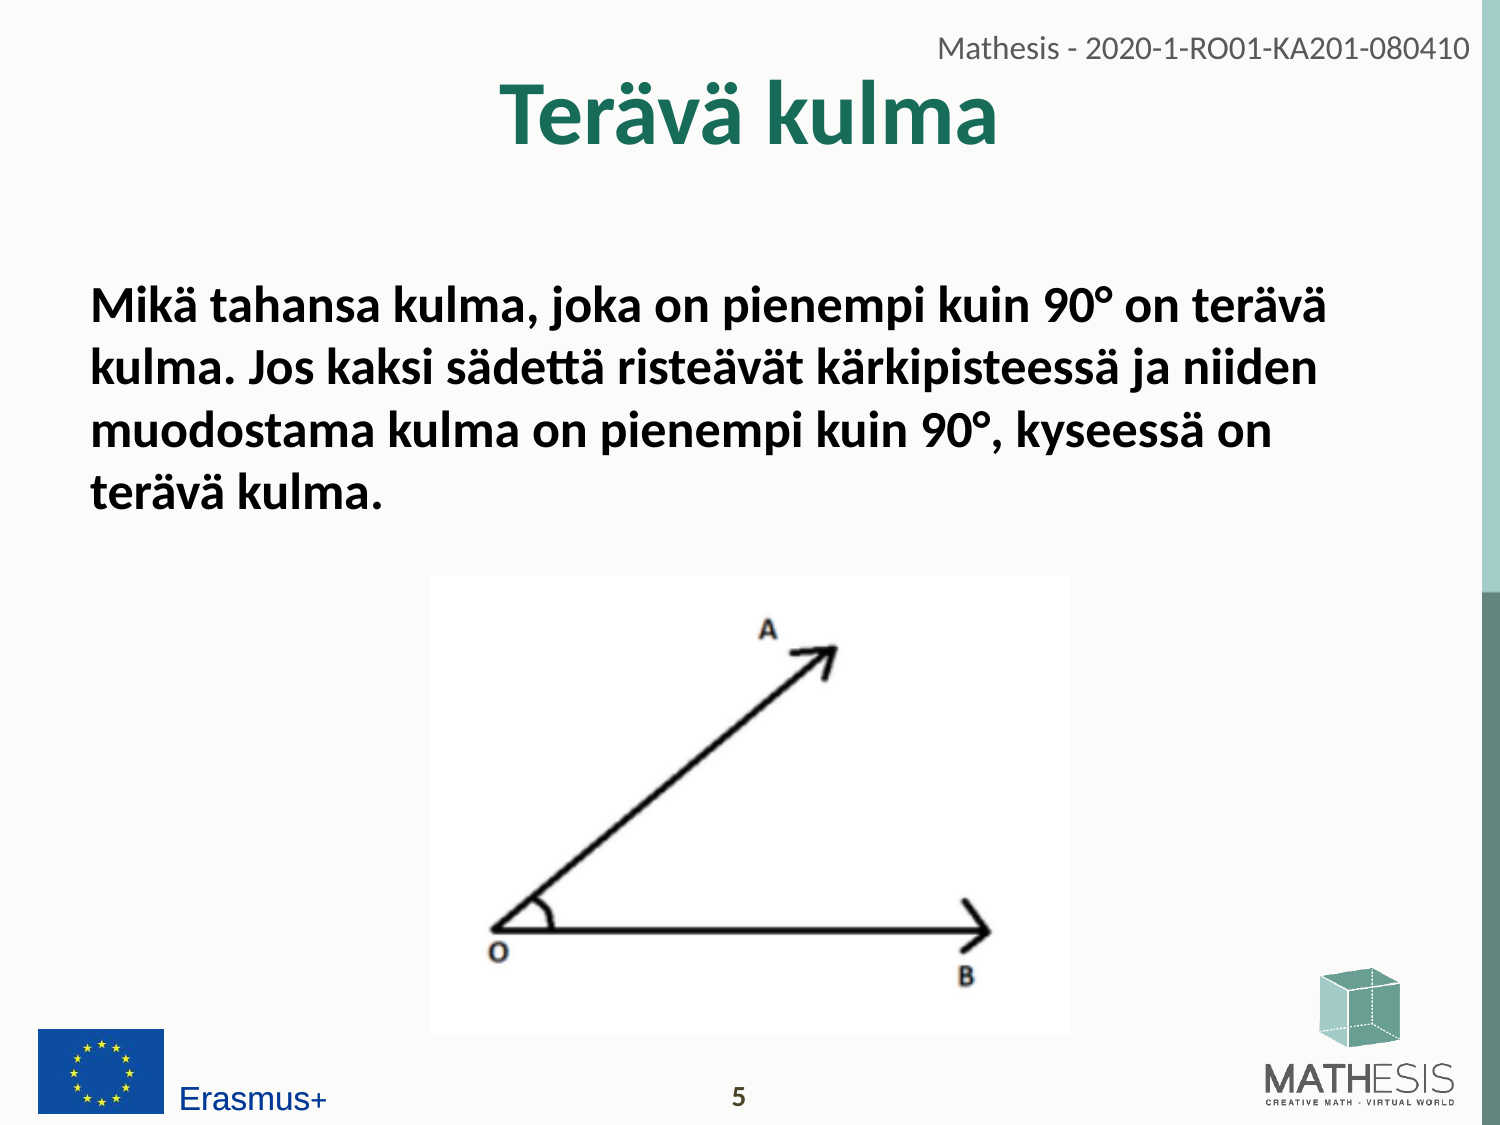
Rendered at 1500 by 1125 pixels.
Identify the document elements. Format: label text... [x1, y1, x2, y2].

title Terävä kulma [75, 45, 1425, 233]
picture [431, 576, 1069, 1036]
picture [38, 1029, 164, 1114]
list Mikä tahansa kulma, joka on pienempi kuin 90° on terävä kulma. Jos kaksi sädettä risteävät kärkipisteessä ja niiden muodostama kulma on pienempi kuin 90°, kyseessä on terävä kulma. [75, 262, 1425, 1005]
